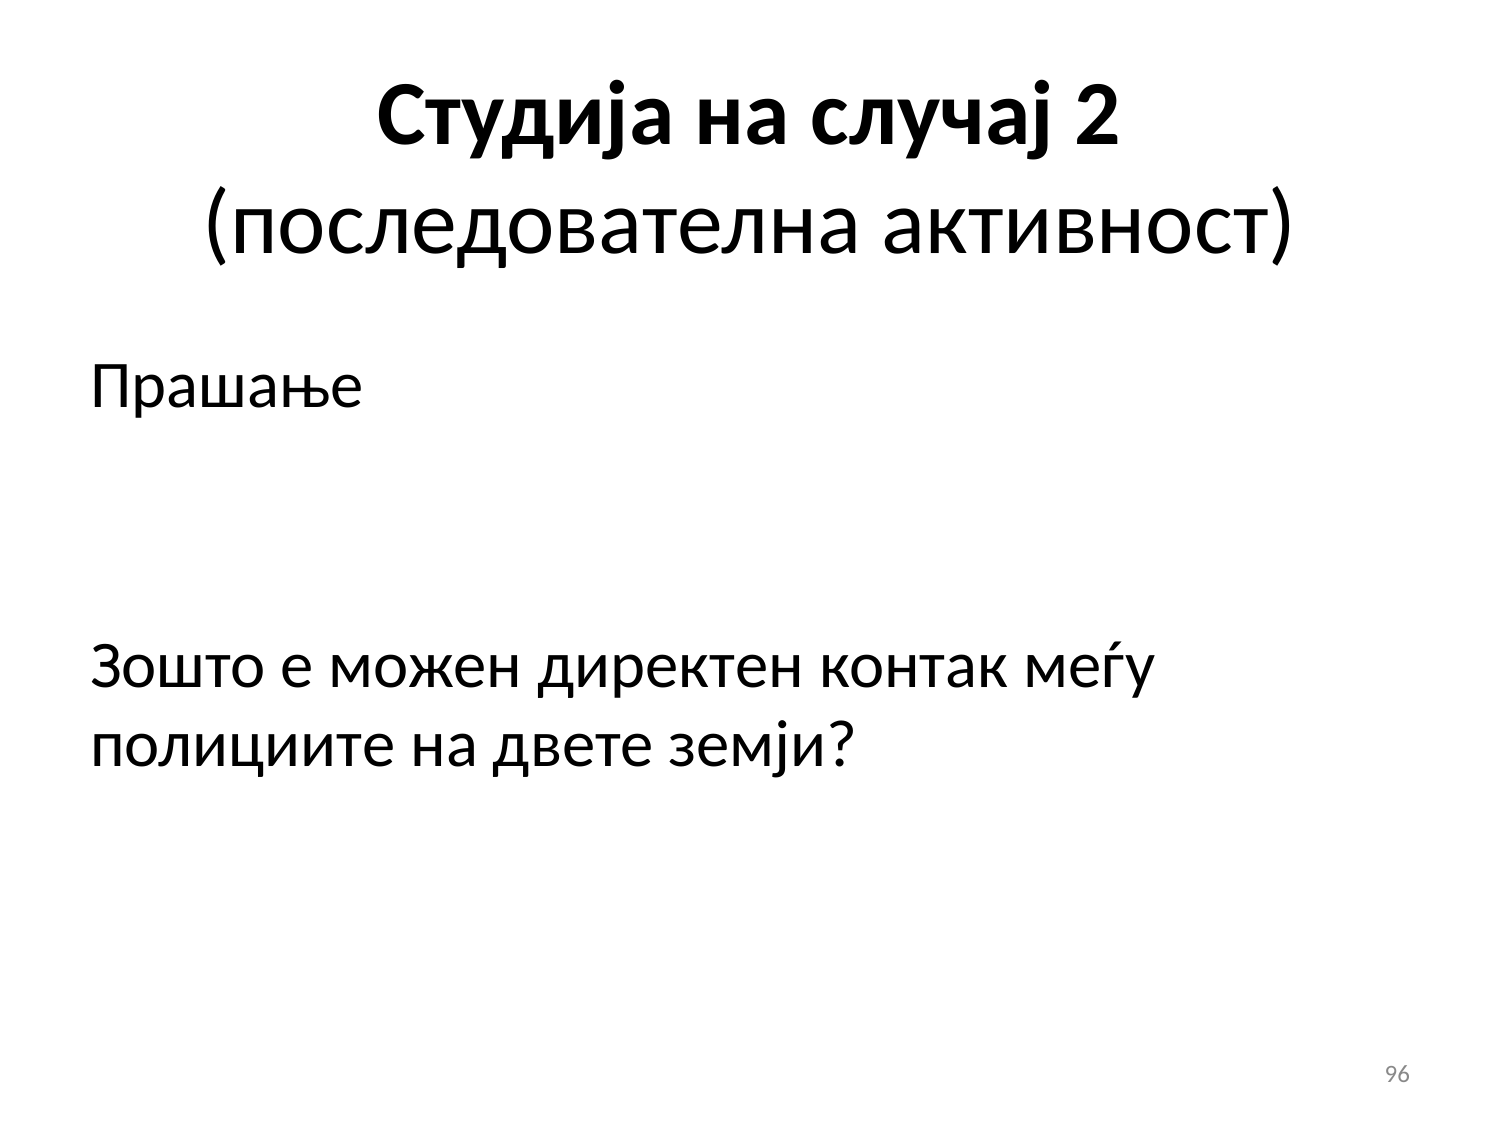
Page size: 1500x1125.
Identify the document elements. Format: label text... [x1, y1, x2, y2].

slide_number 96 [1074, 1042, 1425, 1103]
title Студија на случај 2 (последователна активност) [75, 45, 1425, 187]
list Прашање Зошто е можен директен контак меѓу полициите на двете земји? [75, 332, 1425, 966]
